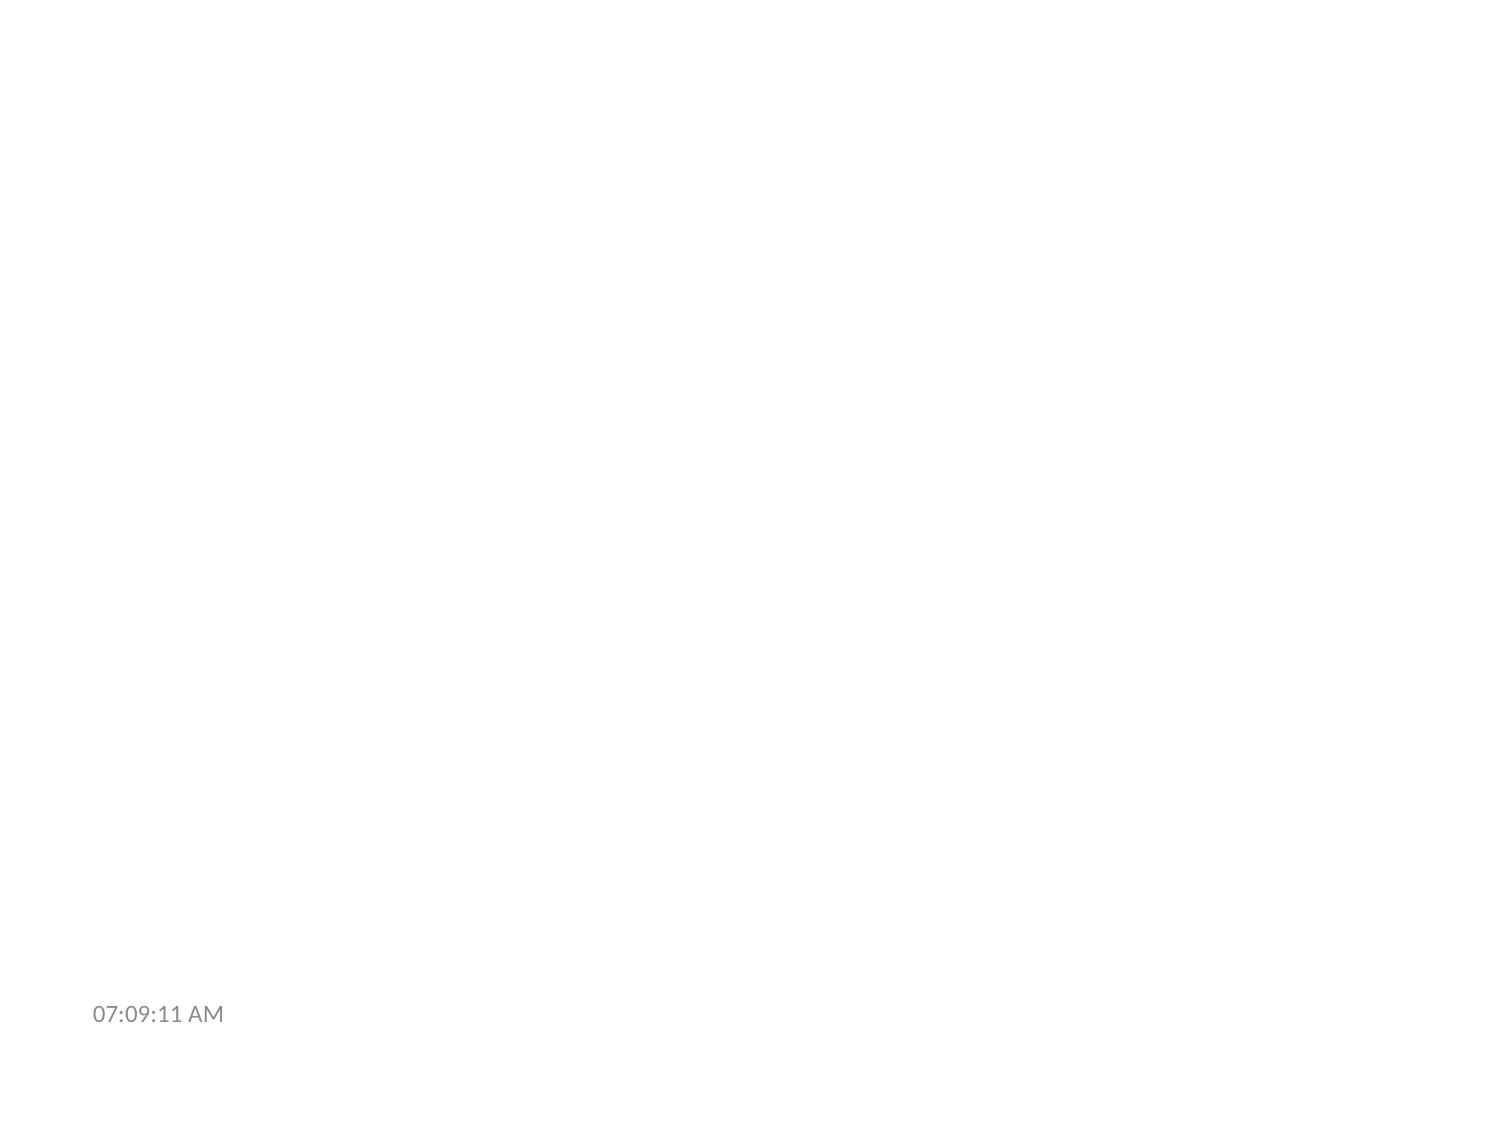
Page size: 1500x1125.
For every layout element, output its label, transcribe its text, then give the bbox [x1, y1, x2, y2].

text_box 3:35:09 PM [77, 982, 428, 1043]
